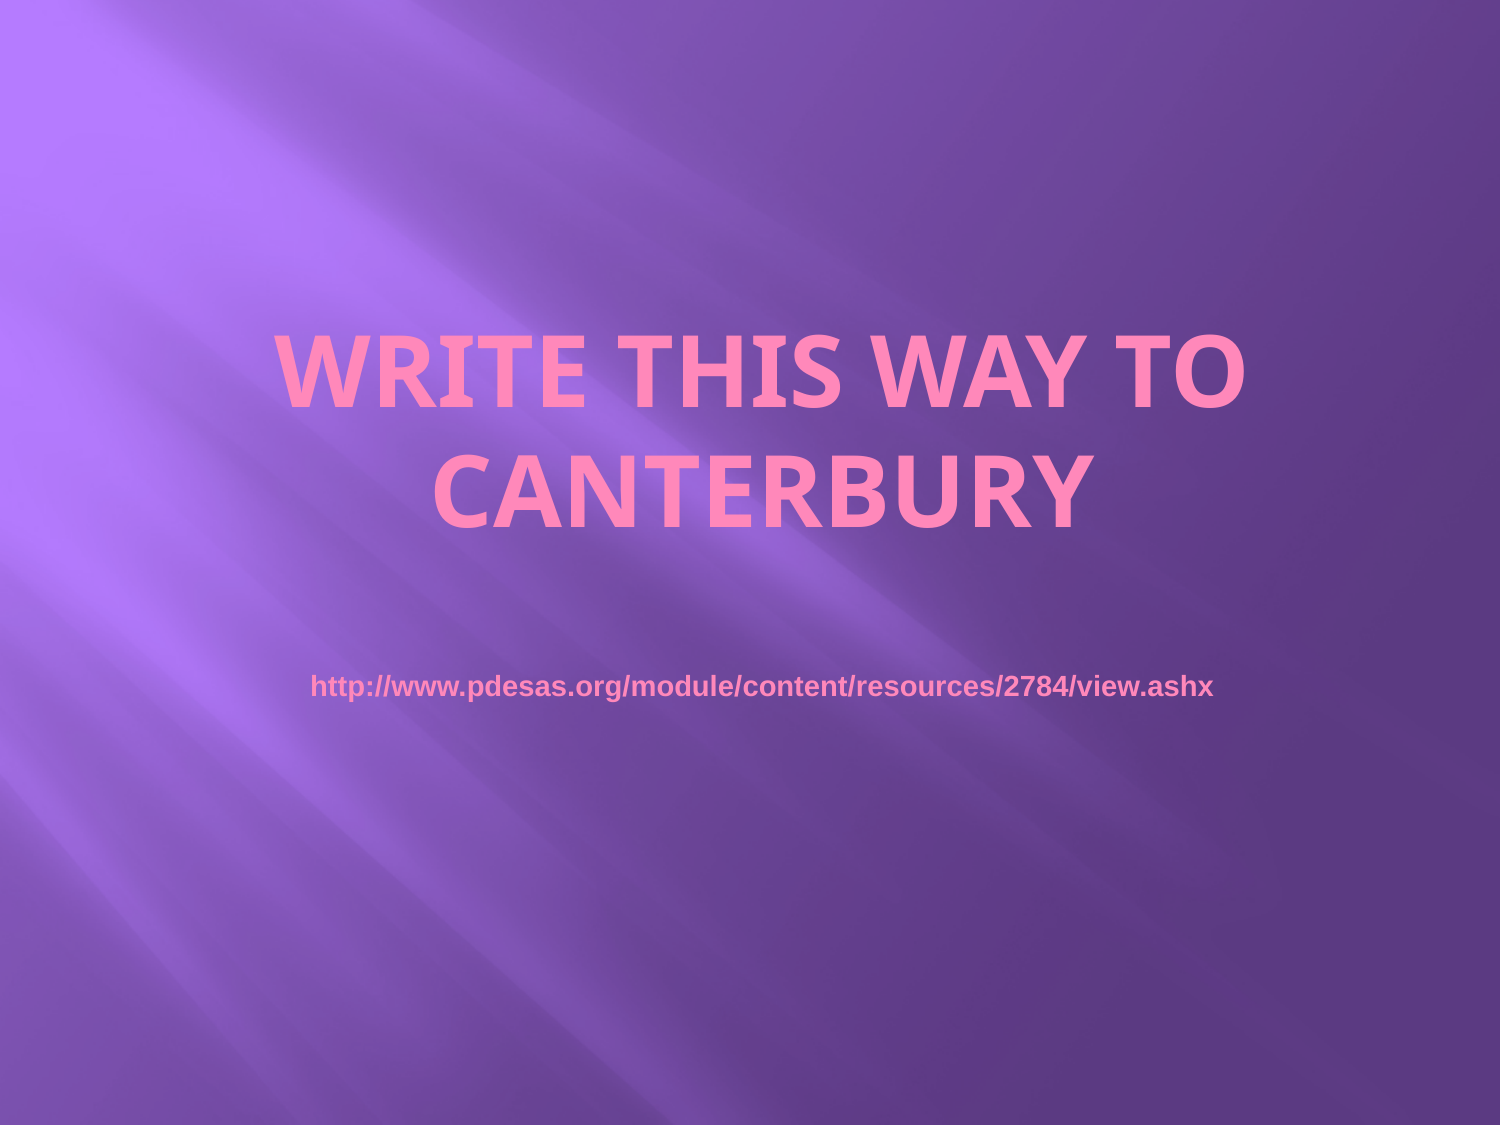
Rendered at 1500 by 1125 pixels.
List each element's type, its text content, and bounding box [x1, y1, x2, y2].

text_box Write This Way to Canterbury http://www.pdesas.org/module/content/resources/2784/view.ashx [249, 299, 1275, 800]
